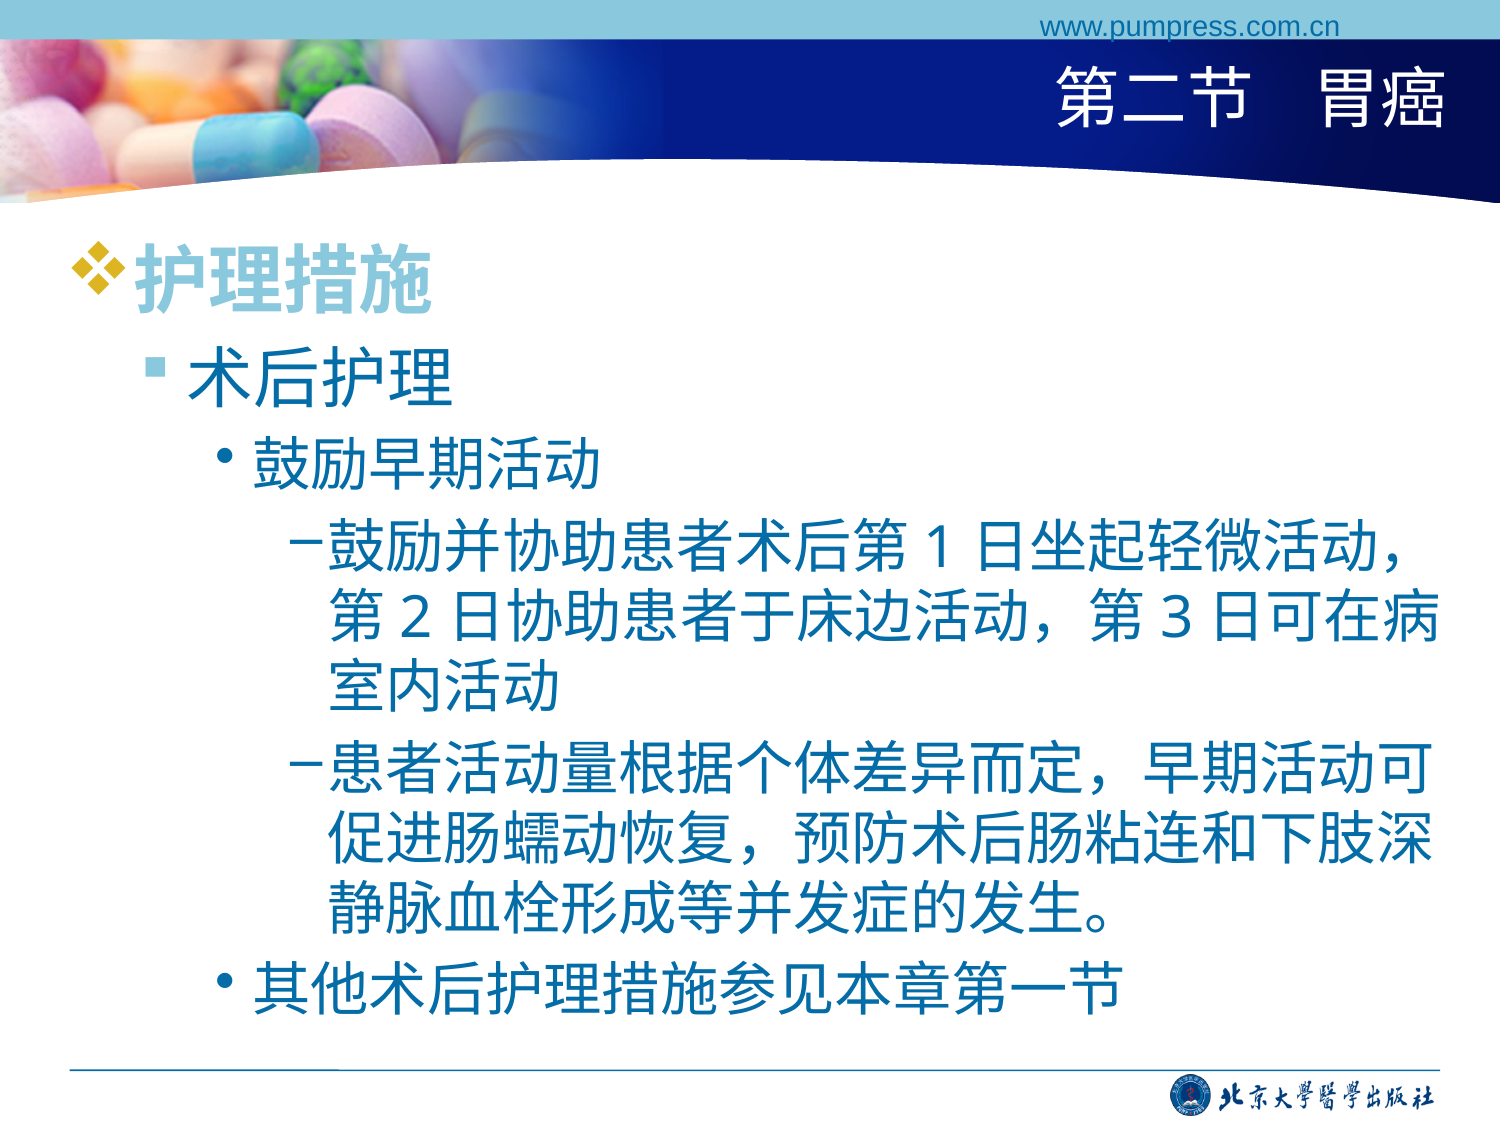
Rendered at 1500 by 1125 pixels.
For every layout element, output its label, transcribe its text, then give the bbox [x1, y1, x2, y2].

slide_number www.pumpress.com.cn [1025, 0, 1463, 38]
picture [1170, 1074, 1436, 1118]
title 第二节 胃癌 [137, 49, 1463, 143]
picture [0, 40, 1500, 203]
list 护理措施 术后护理 鼓励早期活动 鼓励并协助患者术后第1日坐起轻微活动，第2日协助患者于床边活动，第3日可在病室内活动 患者活动量根据个体差异而定，早期活动可促进肠蠕动恢复，预防术后肠粘连和下肢深静脉血栓形成等并发症的发生。 其他术后护理措施参见本章第一节 [49, 224, 1463, 1026]
